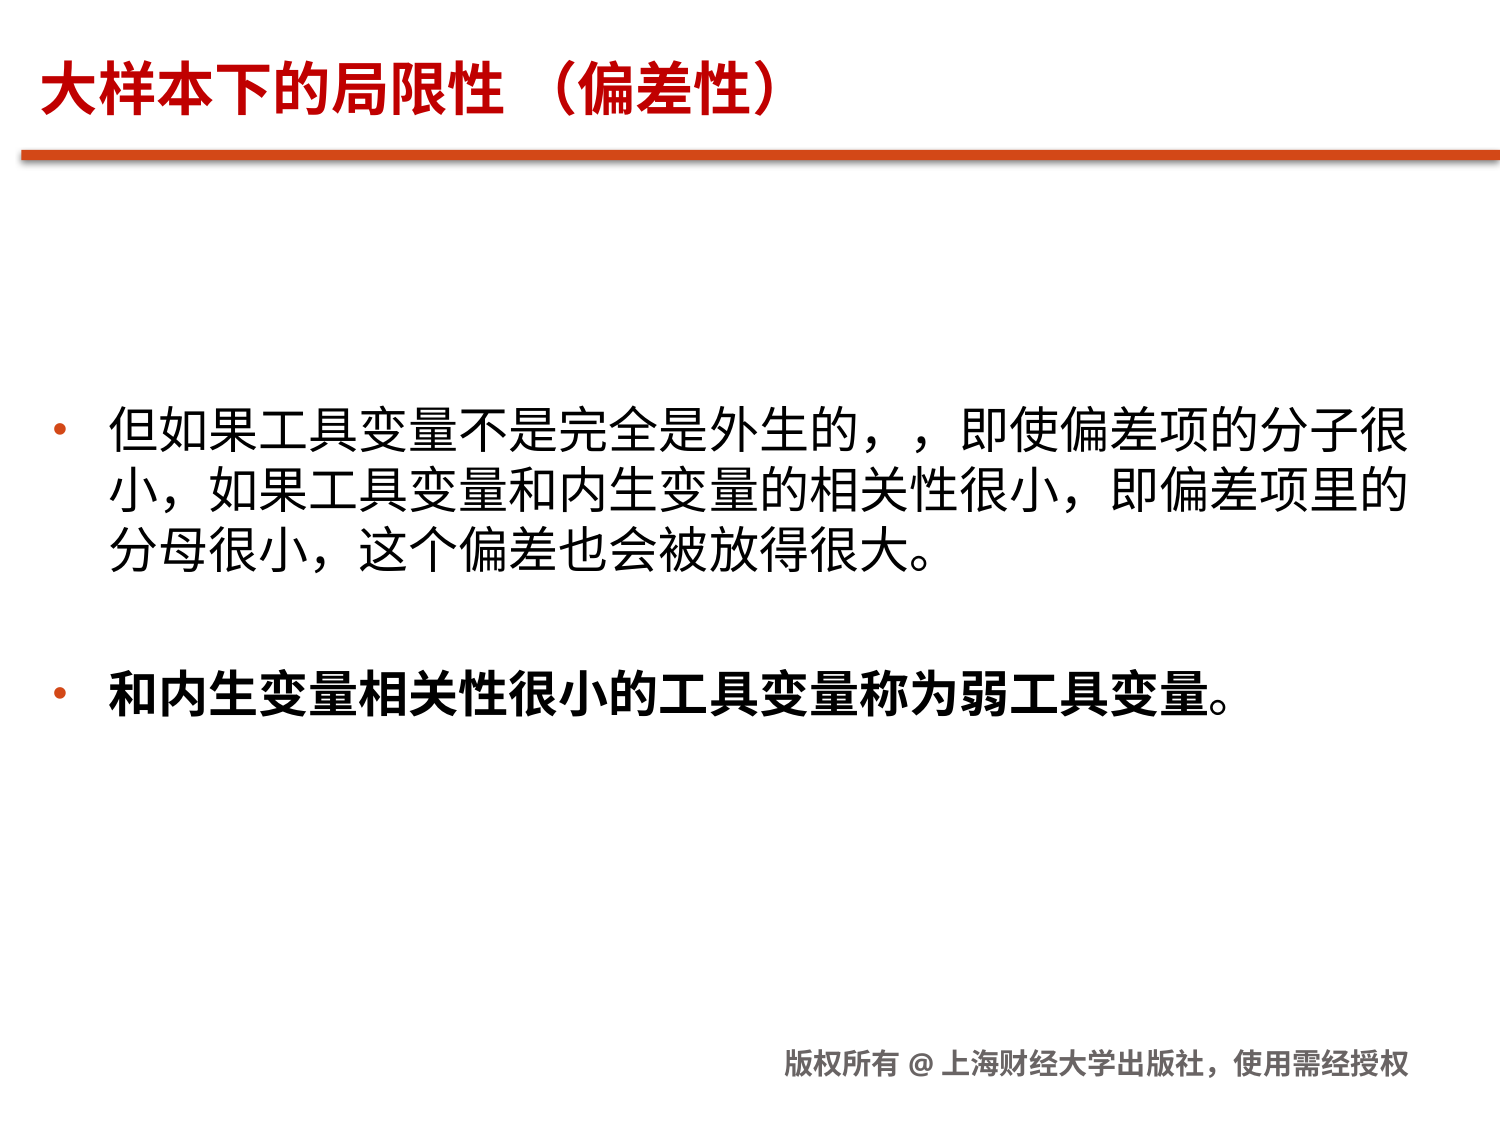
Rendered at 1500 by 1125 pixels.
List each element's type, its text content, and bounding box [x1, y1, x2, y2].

title 大样本下的局限性 （偏差性） [24, 50, 1450, 138]
footer 版权所有@上海财经大学出版社，使用需经授权 [690, 1025, 1500, 1100]
